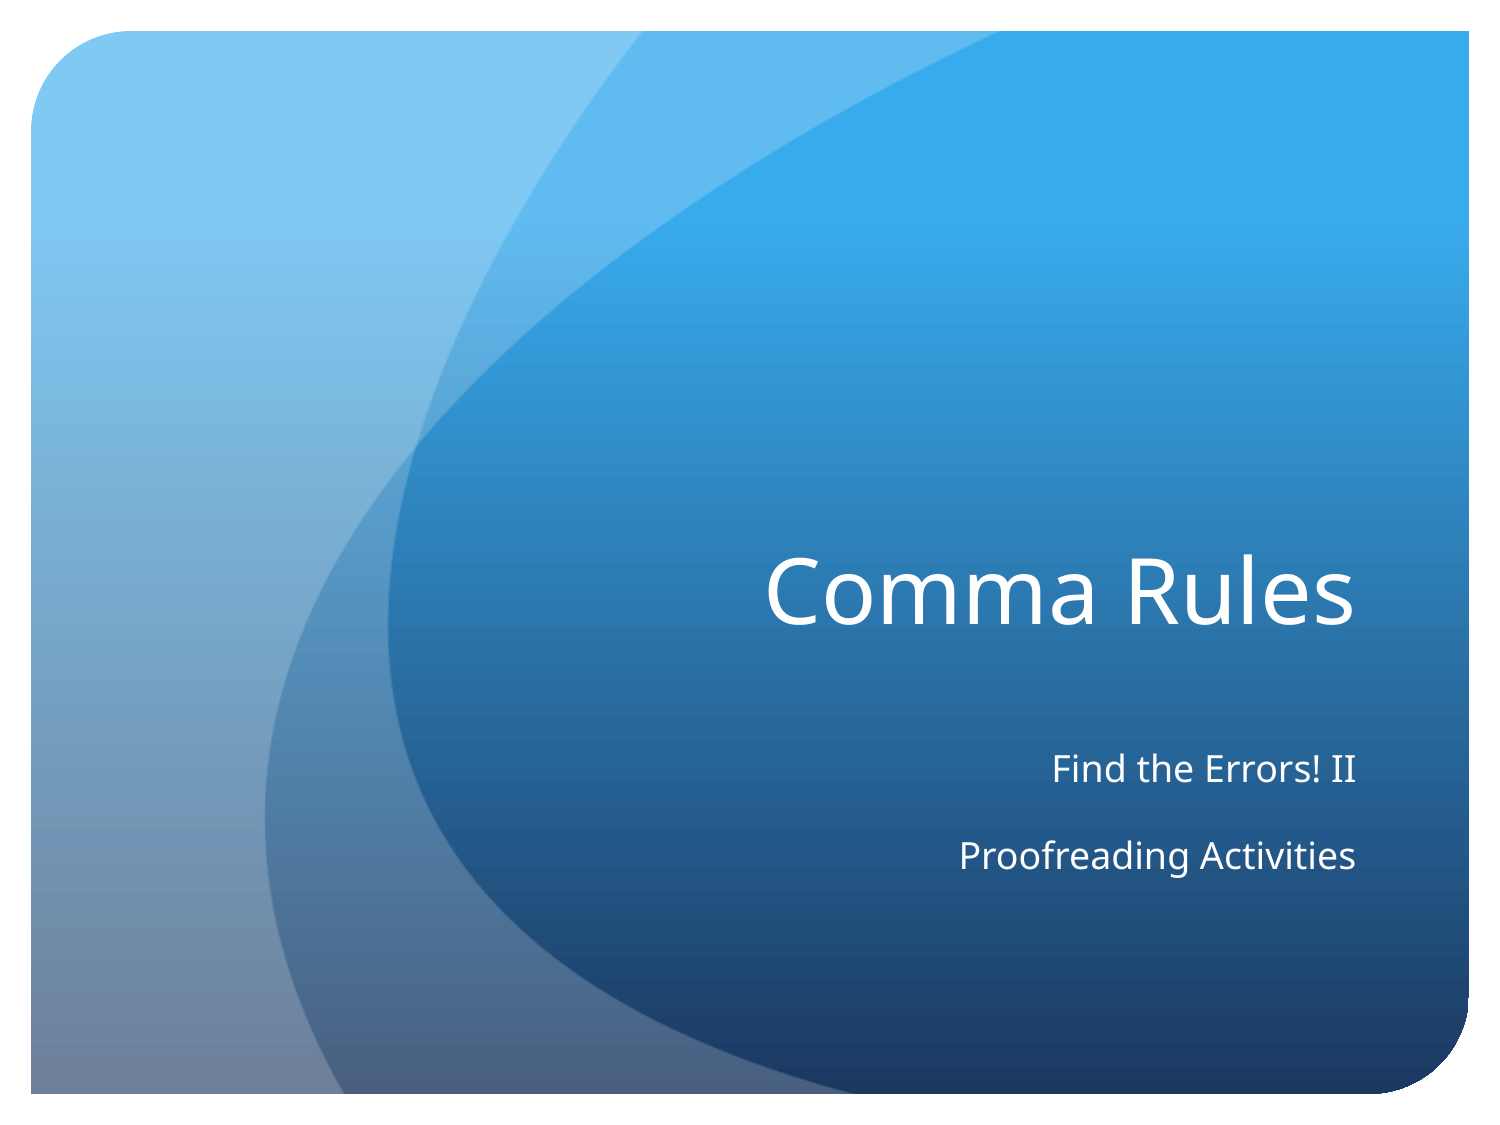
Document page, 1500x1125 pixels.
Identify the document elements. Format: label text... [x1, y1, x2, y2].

subtitle Find the Errors! II Proofreading Activities [262, 650, 1372, 939]
title Comma Rules [262, 408, 1372, 650]
picture [25, 30, 1474, 1095]
